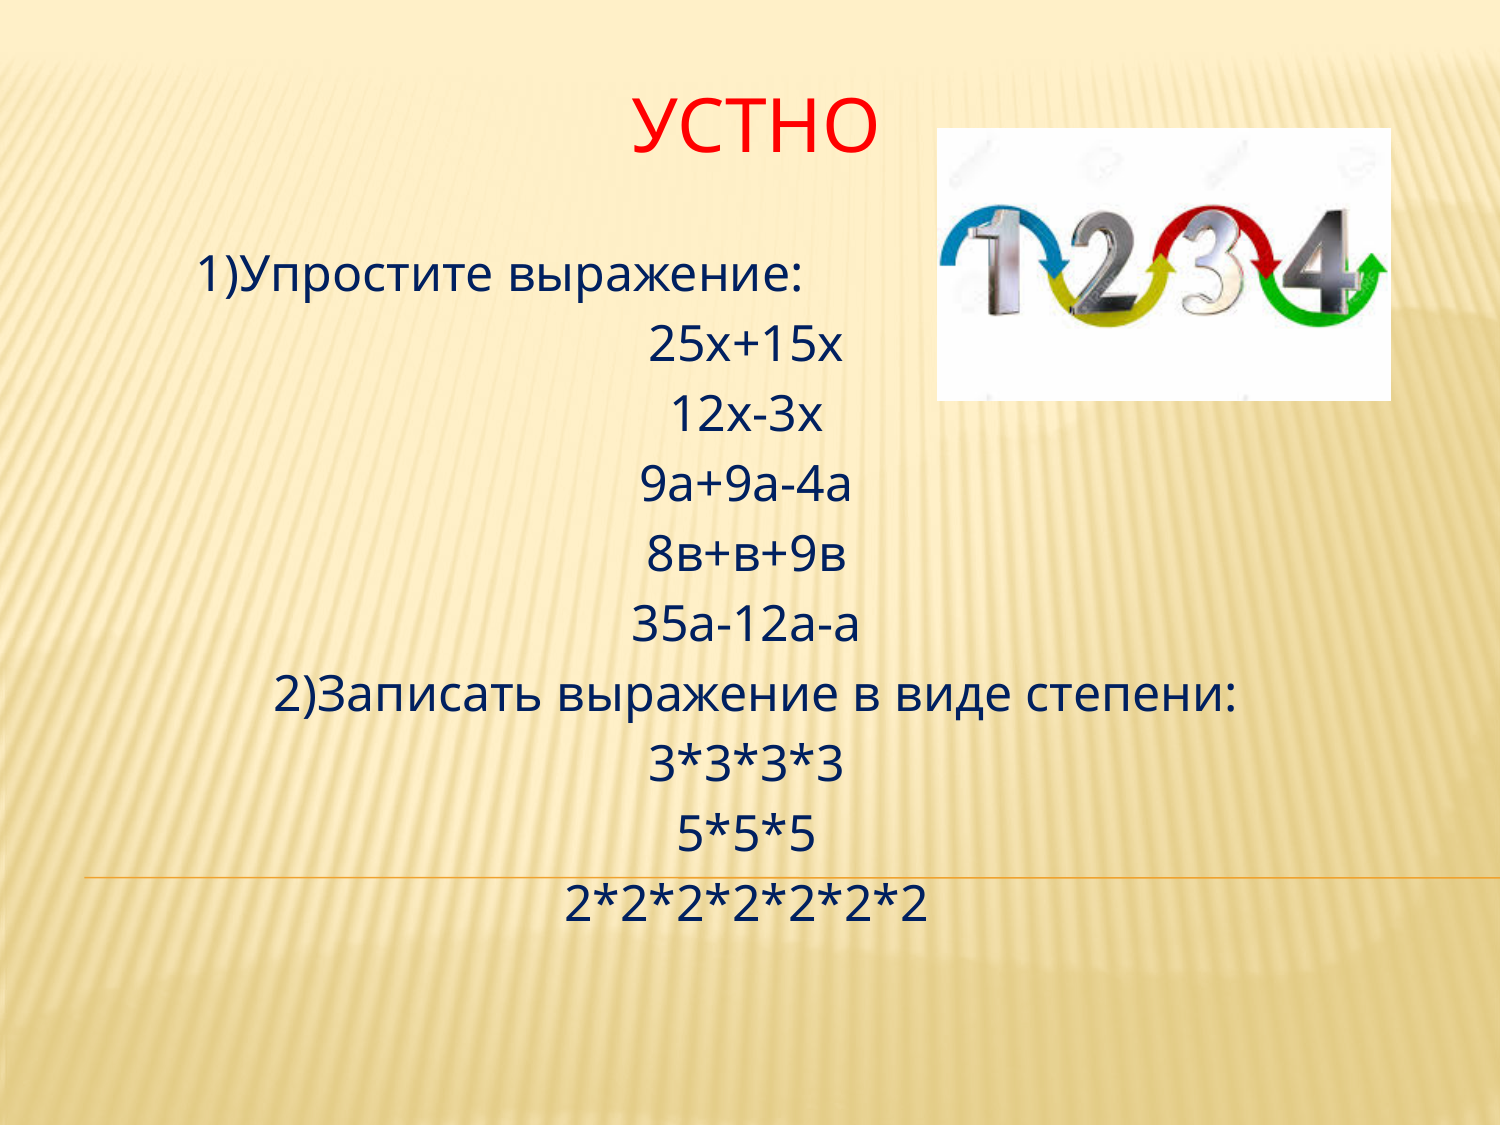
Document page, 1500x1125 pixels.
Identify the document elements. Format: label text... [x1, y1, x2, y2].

subtitle 1)Упростите выражение: 25х+15х 12х-3х 9а+9а-4а 8в+в+9в 35а-12а-а 2)Записать выражение в виде степени: 3*3*3*3 5*5*5 2*2*2*2*2*2*2 [128, 164, 1364, 997]
picture [937, 128, 1391, 402]
title устно [62, 70, 1450, 200]
